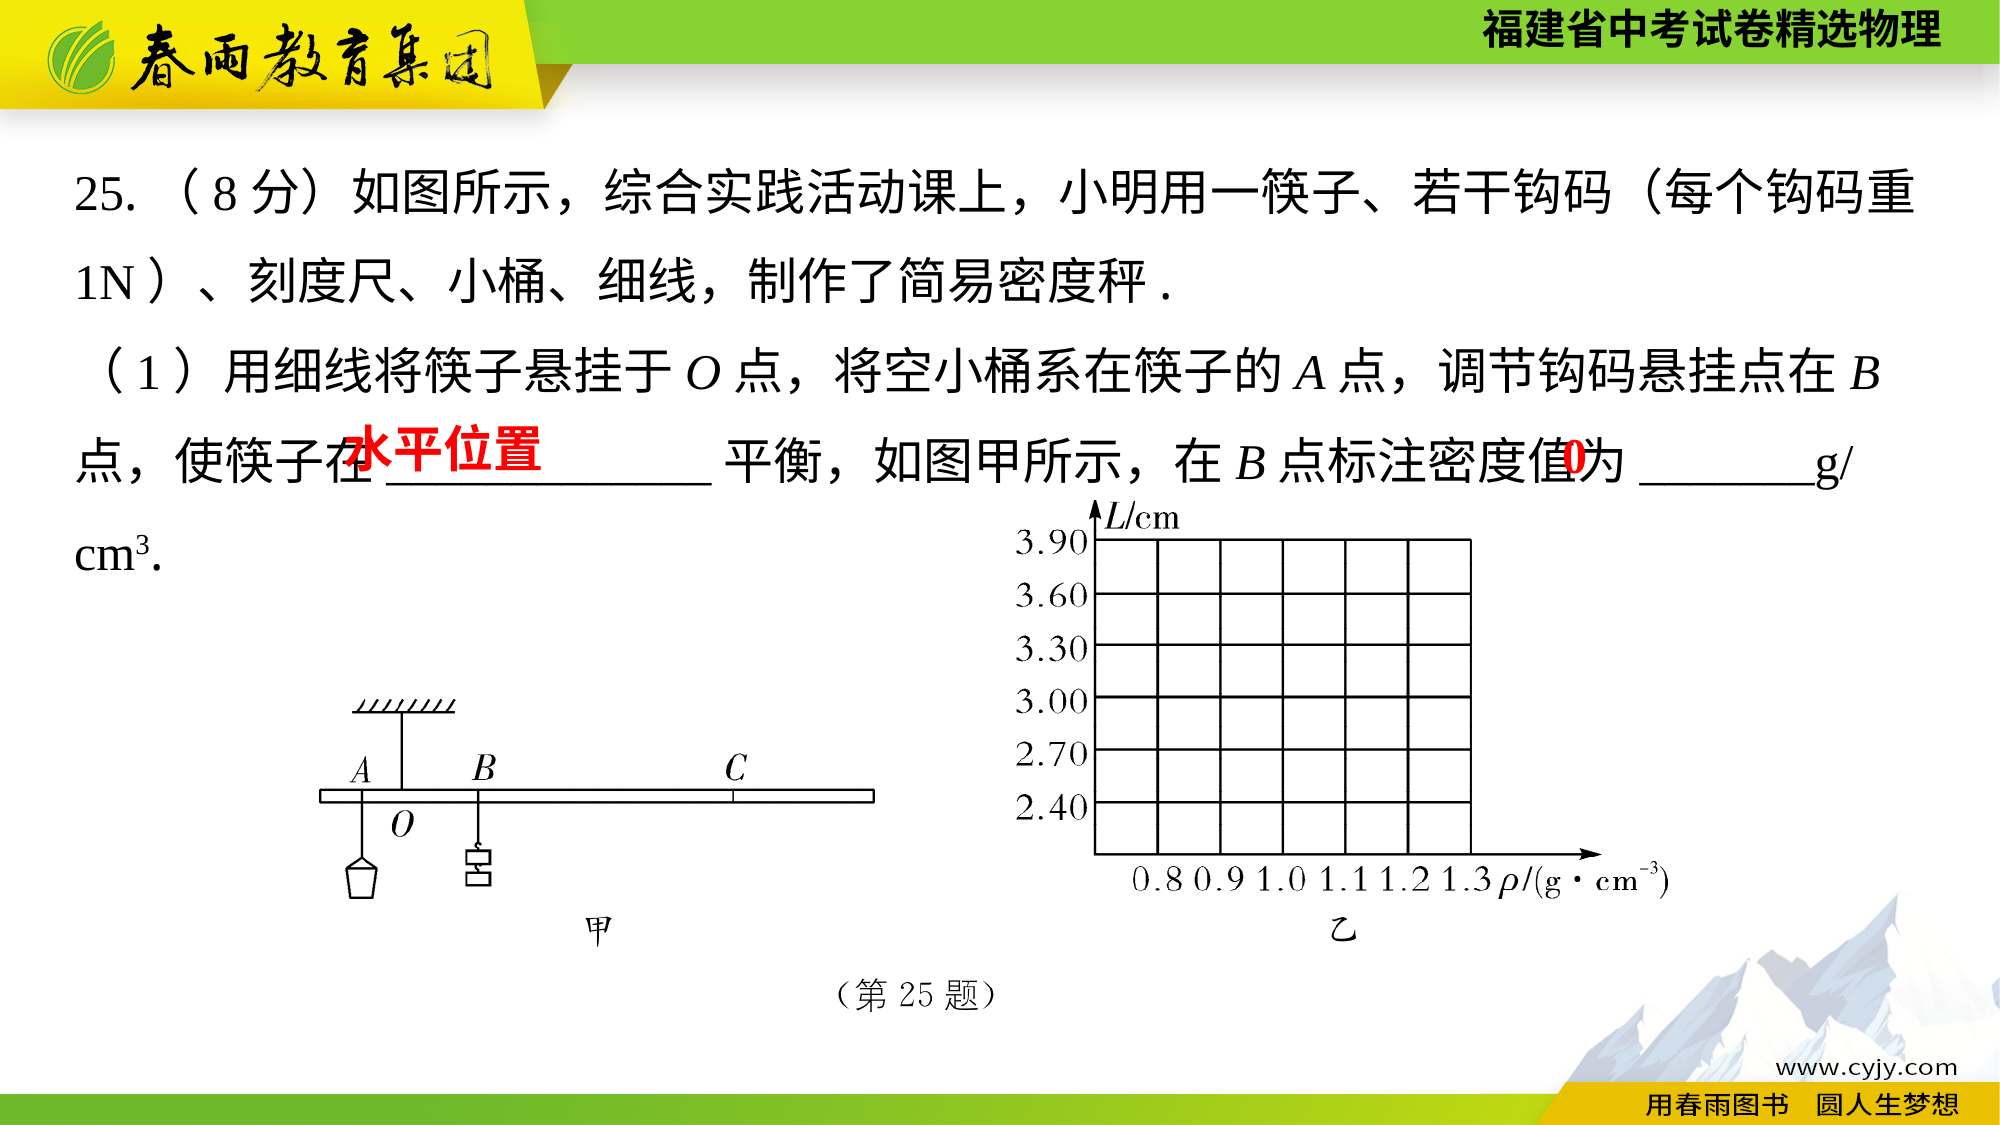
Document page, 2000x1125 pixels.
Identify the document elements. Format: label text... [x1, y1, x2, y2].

text_box 水平位置 [328, 410, 609, 486]
text_box 0 [1485, 415, 1664, 491]
picture [0, 0, 2000, 1125]
list 25.（8分）如图所示，综合实践活动课上，小明用一筷子、若干钩码（每个钩码重1N）、刻度尺、小桶、细线，制作了简易密度秤. （1）用细线将筷子悬挂于O点，将空小桶系在筷子的A点，调节钩码悬挂点在B点，使筷子在_____________平衡，如图甲所示，在B点标注密度值为_______g/cm3. [59, 122, 1944, 555]
